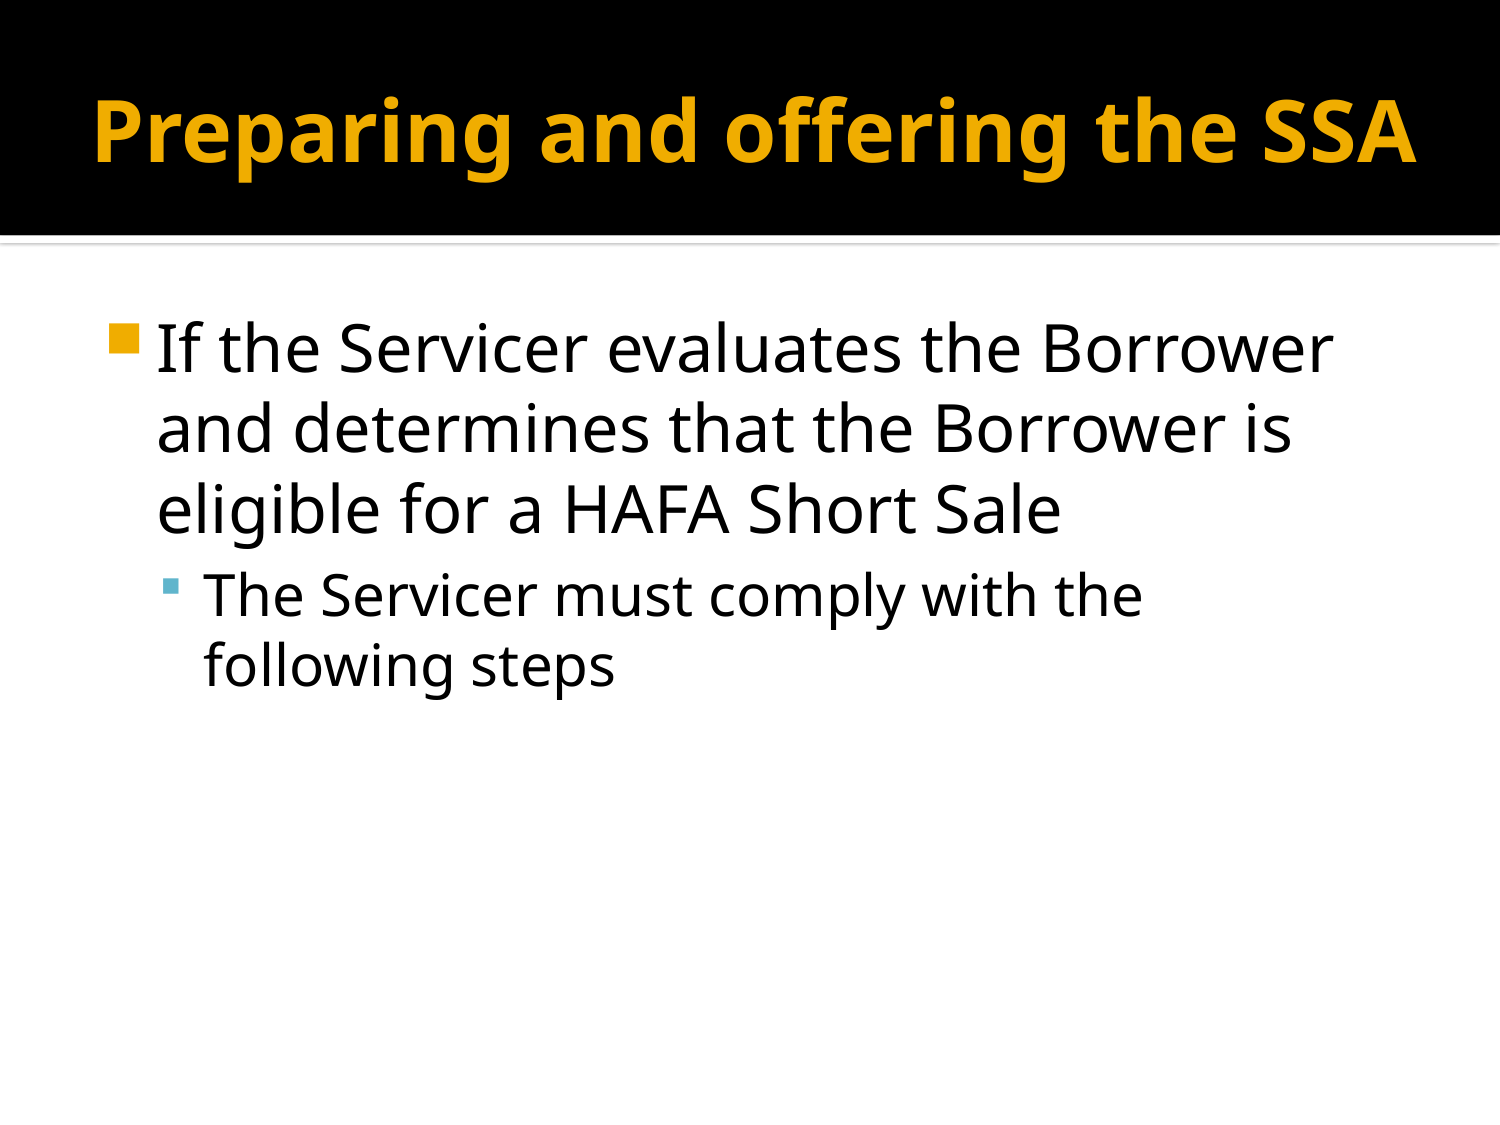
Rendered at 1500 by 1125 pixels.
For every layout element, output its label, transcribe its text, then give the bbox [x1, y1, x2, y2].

title Preparing and offering the SSA [75, 25, 1425, 231]
list If the Servicer evaluates the Borrower and determines that the Borrower is eligible for a HAFA Short Sale The Servicer must comply with the following steps [75, 291, 1425, 1050]
